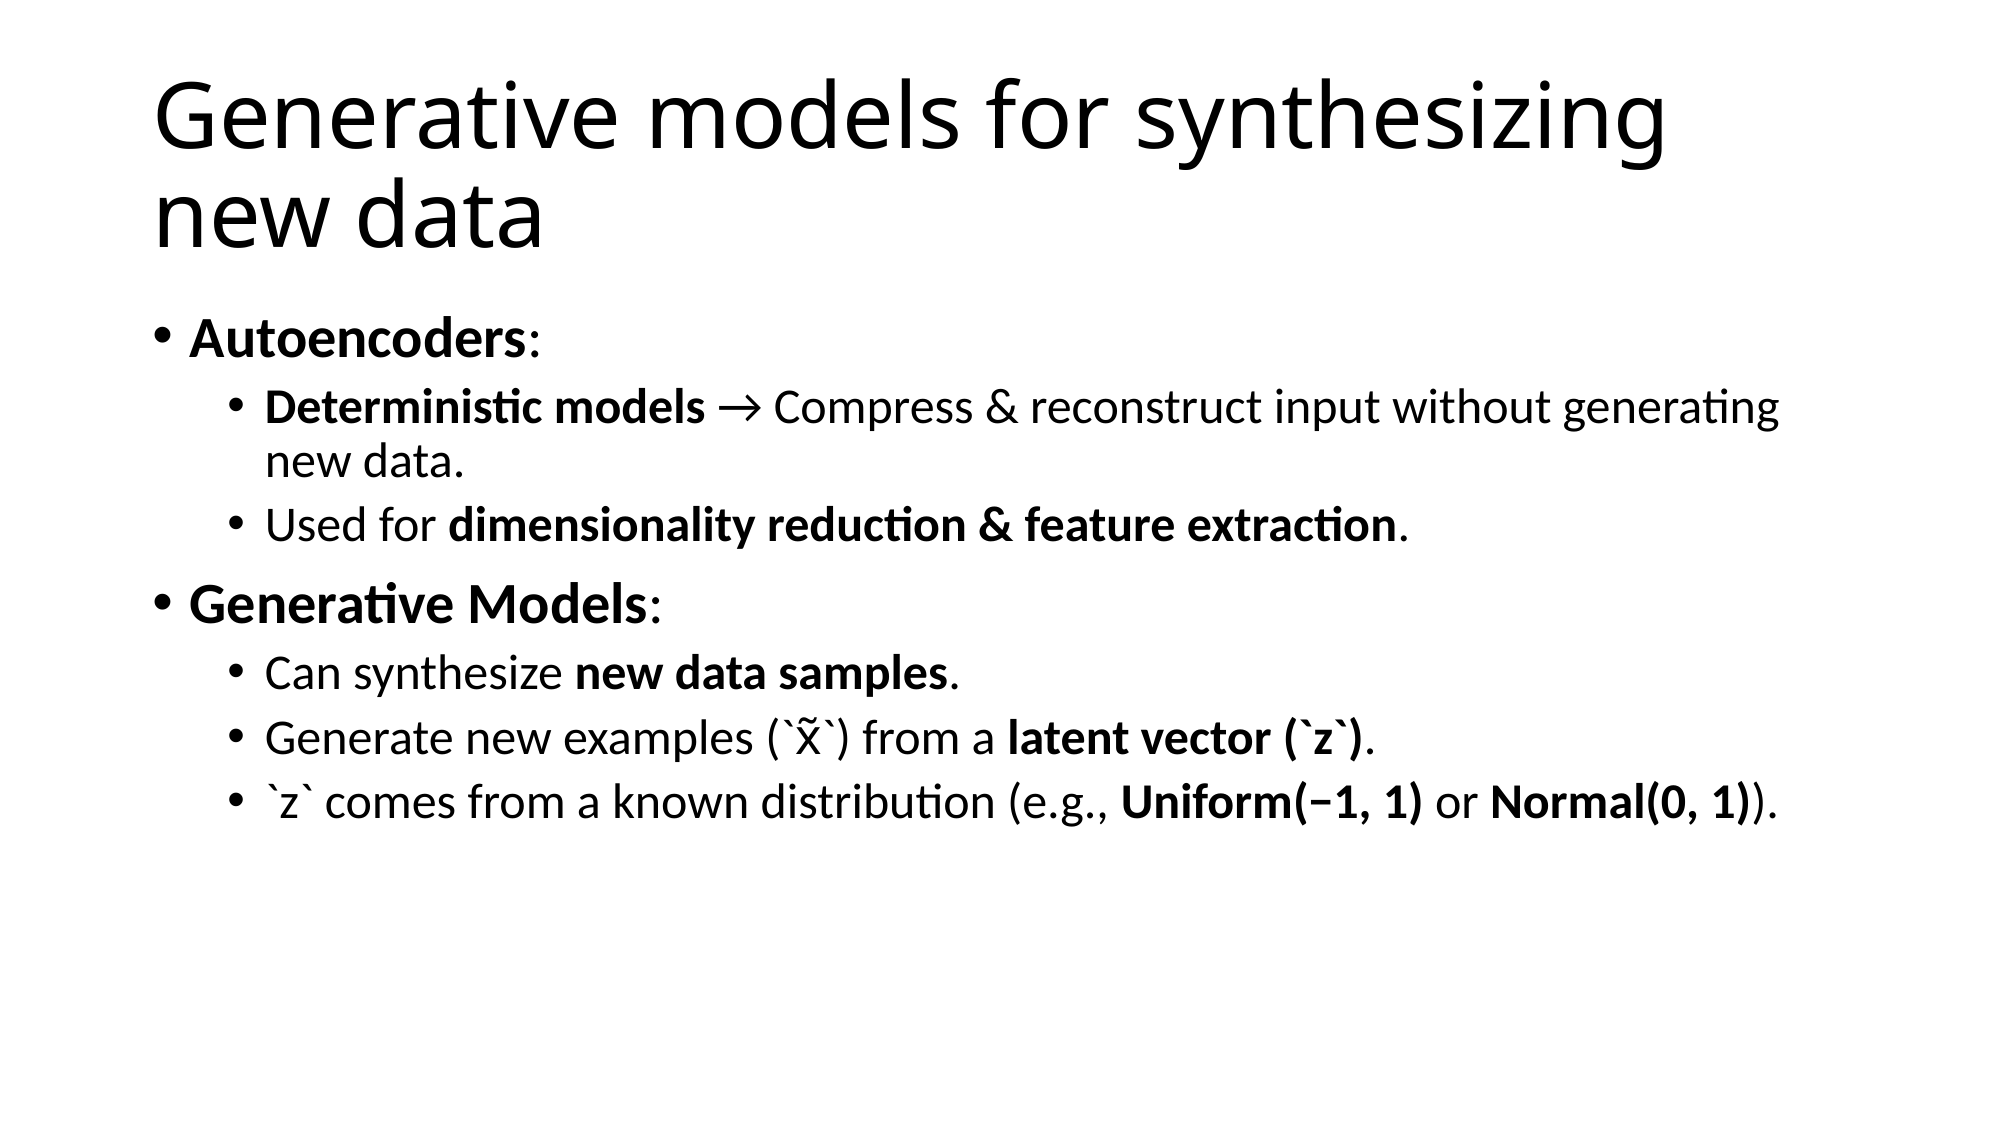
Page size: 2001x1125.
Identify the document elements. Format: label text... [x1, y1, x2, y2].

title Generative models for synthesizing new data [137, 59, 1863, 278]
list Autoencoders: Deterministic models → Compress & reconstruct input without generating new data. Used for dimensionality reduction & feature extraction. Generative Models: Can synthesize new data samples. Generate new examples (`x̃`) from a latent vector (`z`). `z` comes from a known distribution (e.g., Uniform(−1, 1) or Normal(0, 1)). [137, 299, 1863, 1014]
